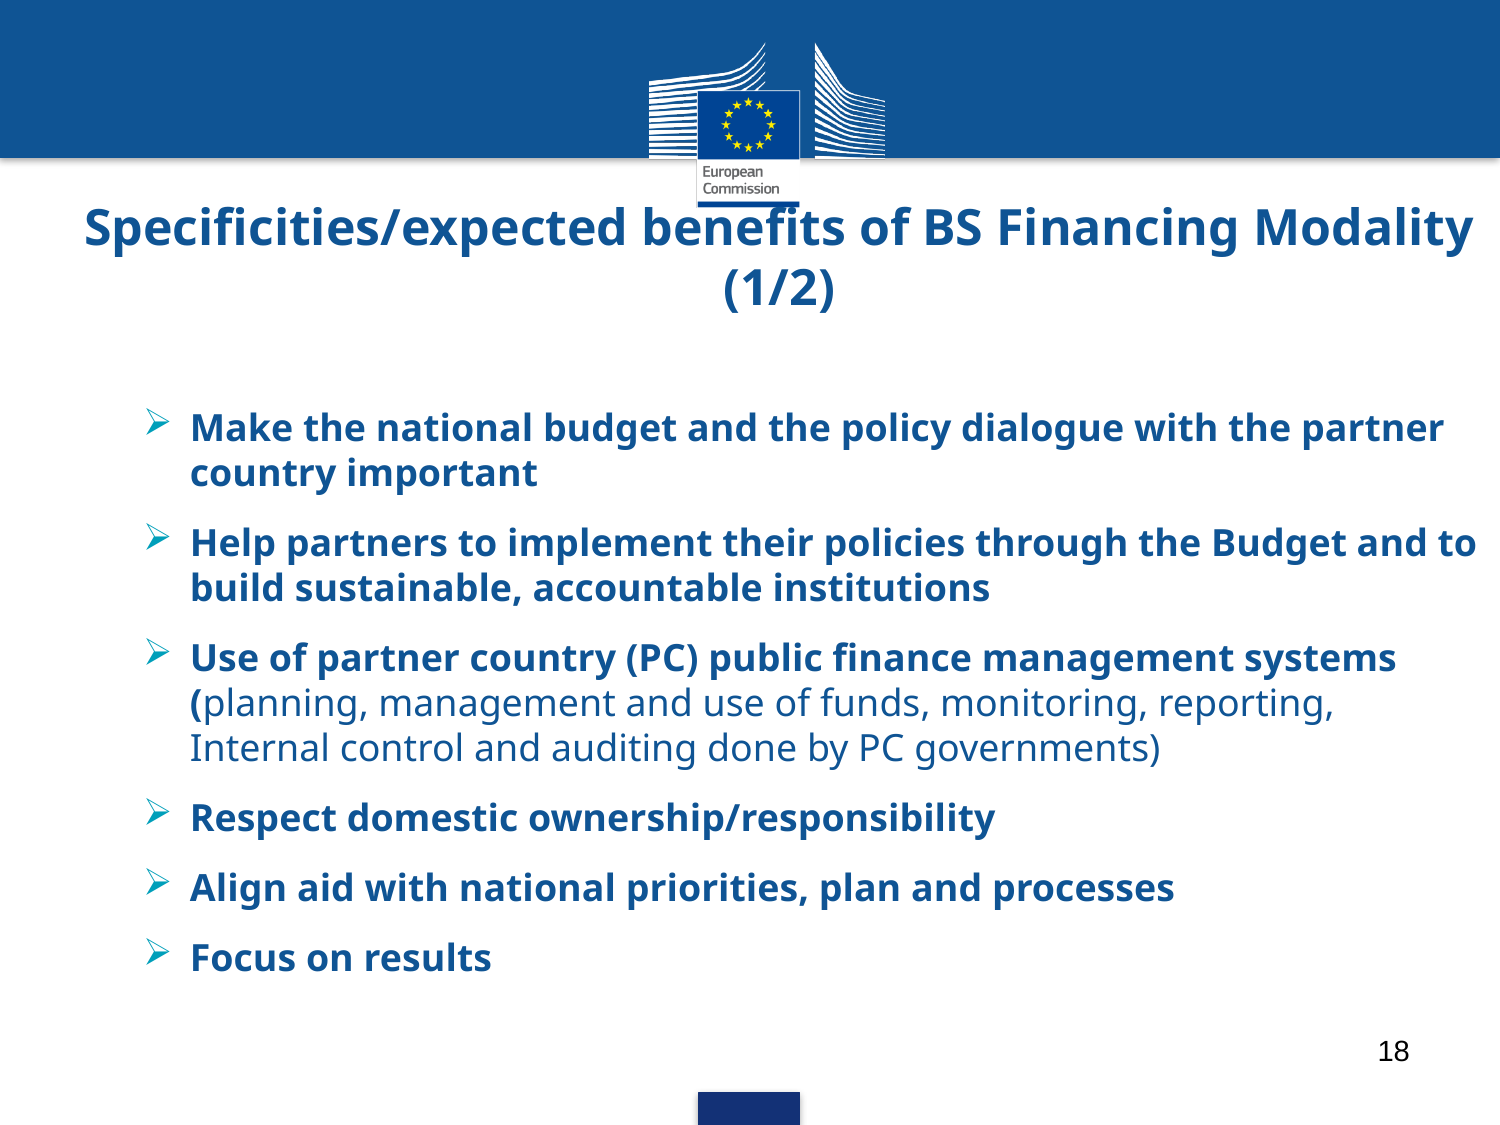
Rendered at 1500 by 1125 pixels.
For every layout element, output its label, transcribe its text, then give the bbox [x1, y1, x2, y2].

slide_number 18 [1074, 1024, 1426, 1103]
title Specificities/expected benefits of BS Financing Modality (1/2) [0, 196, 1500, 315]
text_box Make the national budget and the policy dialogue with the partner country important Help partners to implement their policies through the Budget and to build sustainable, accountable institutions Use of partner country (PC) public finance management systems (planning, management and use of funds, monitoring, reporting, Internal control and auditing done by PC governments) Respect domestic ownership/responsibility Align aid with national priorities, plan and processes Focus on results [53, 326, 1500, 1106]
picture [649, 42, 885, 196]
